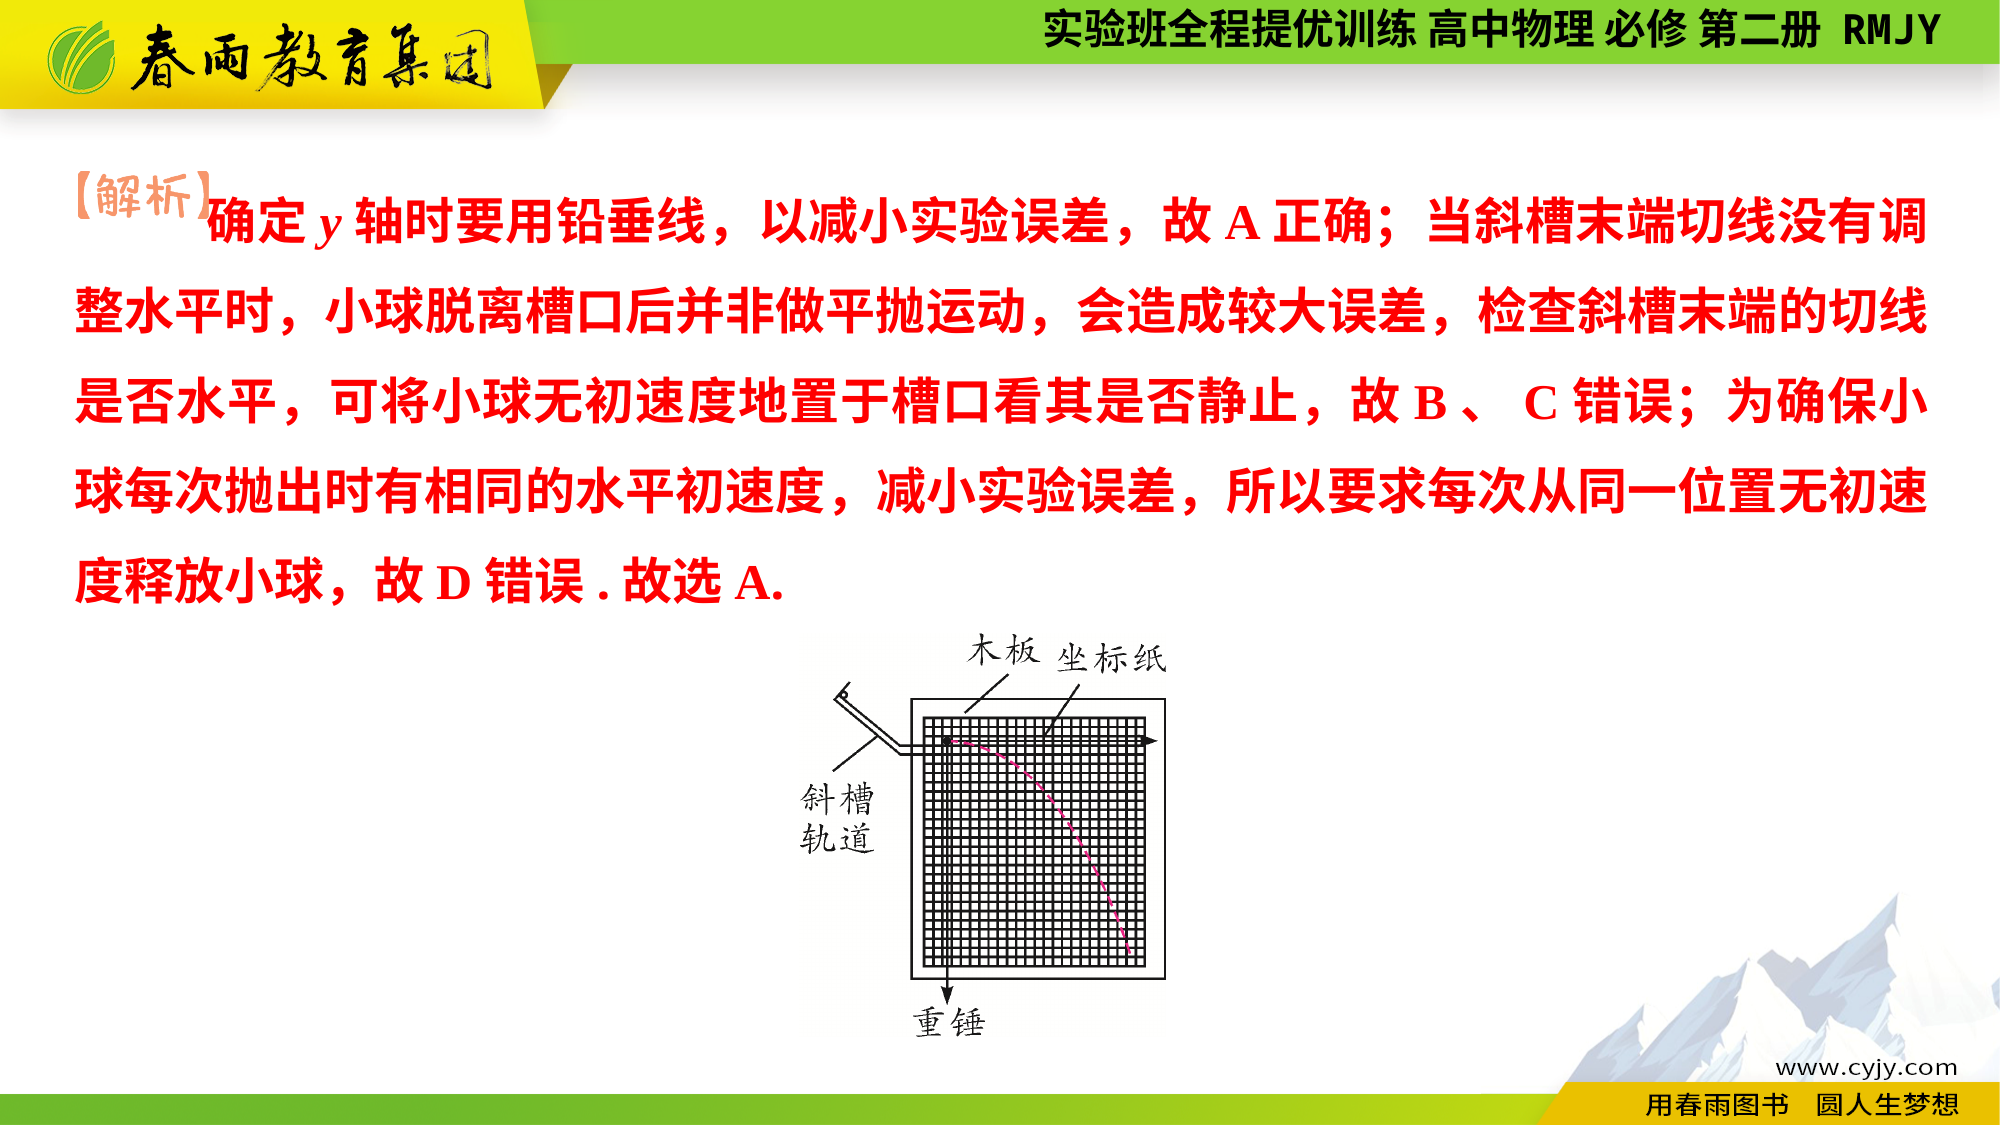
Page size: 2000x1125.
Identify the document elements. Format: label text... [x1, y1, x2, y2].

list 确定y轴时要用铅垂线，以减小实验误差，故A正确；当斜槽末端切线没有调整水平时，小球脱离槽口后并非做平抛运动，会造成较大误差，检查斜槽末端的切线是否水平，可将小球无初速度地置于槽口看其是否静止，故B、C错误；为确保小球每次抛出时有相同的水平初速度，减小实验误差，所以要求每次从同一位置无初速度释放小球，故D错误.故选A. [59, 151, 1944, 610]
picture [0, 0, 2000, 1125]
